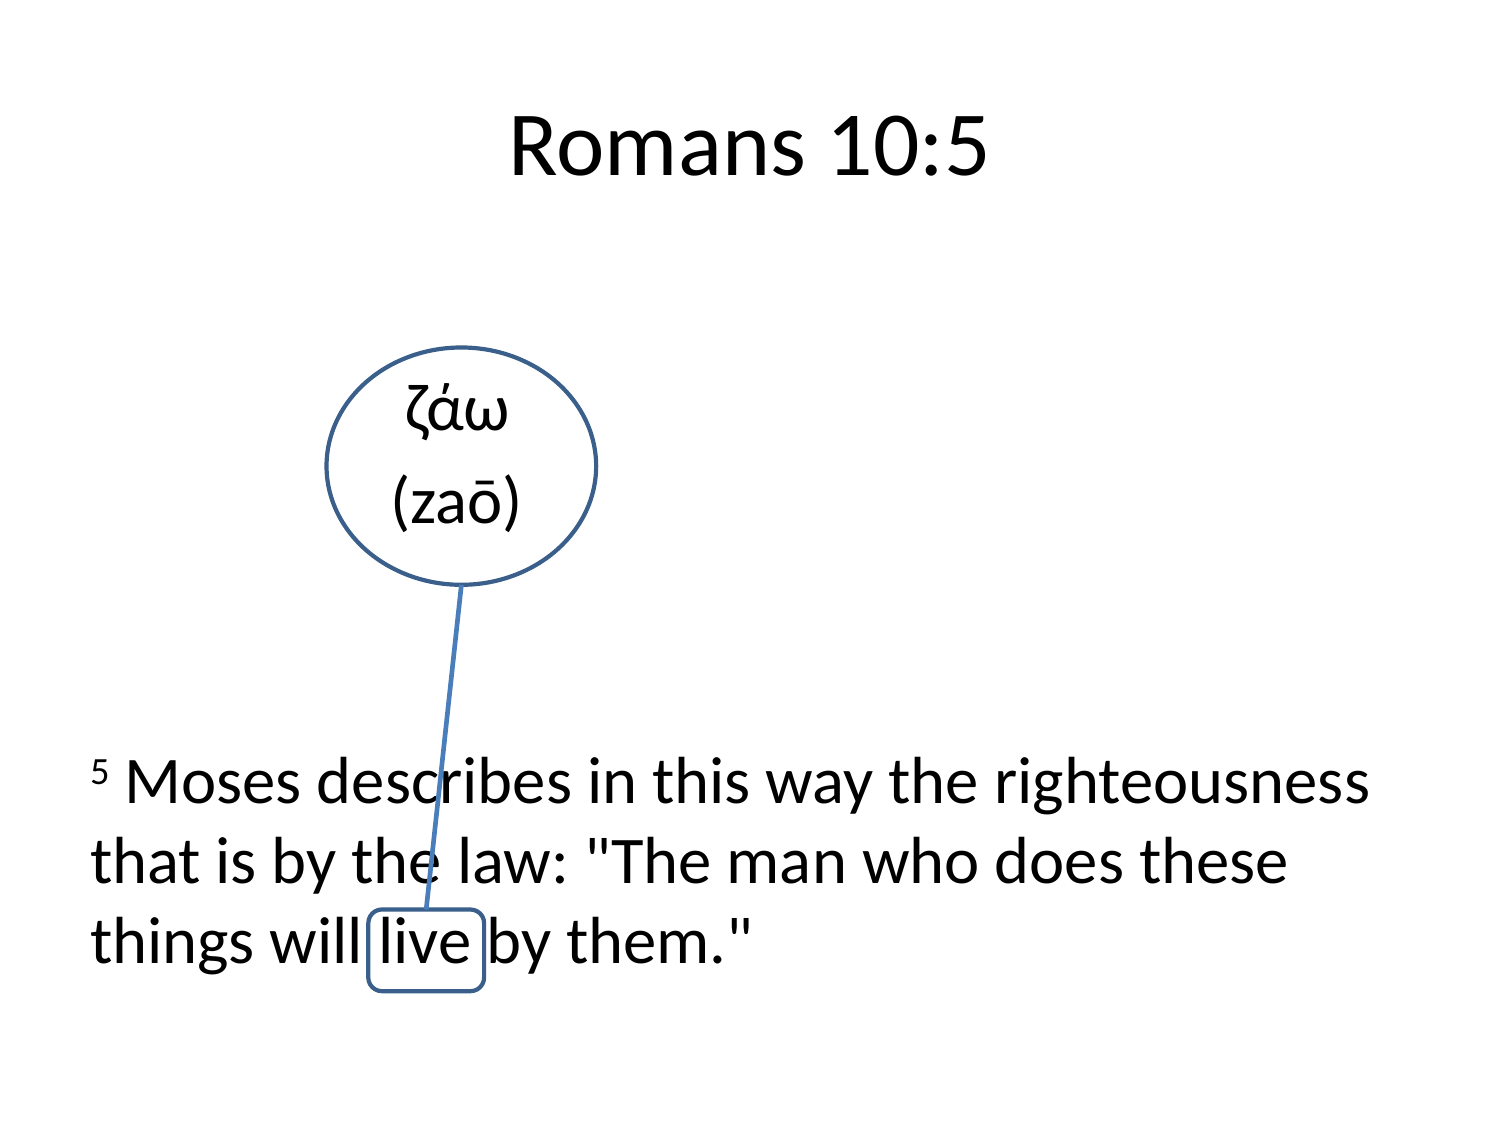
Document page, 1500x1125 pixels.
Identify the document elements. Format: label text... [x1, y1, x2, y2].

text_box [425, 584, 462, 910]
title Romans 10:5 [75, 45, 1425, 233]
text_box [366, 907, 487, 994]
list ζάω (zaō) 5 Moses describes in this way the righteousness that is by the law: "The man who does these things will live by them." [75, 262, 1425, 1005]
text_box [324, 345, 599, 587]
